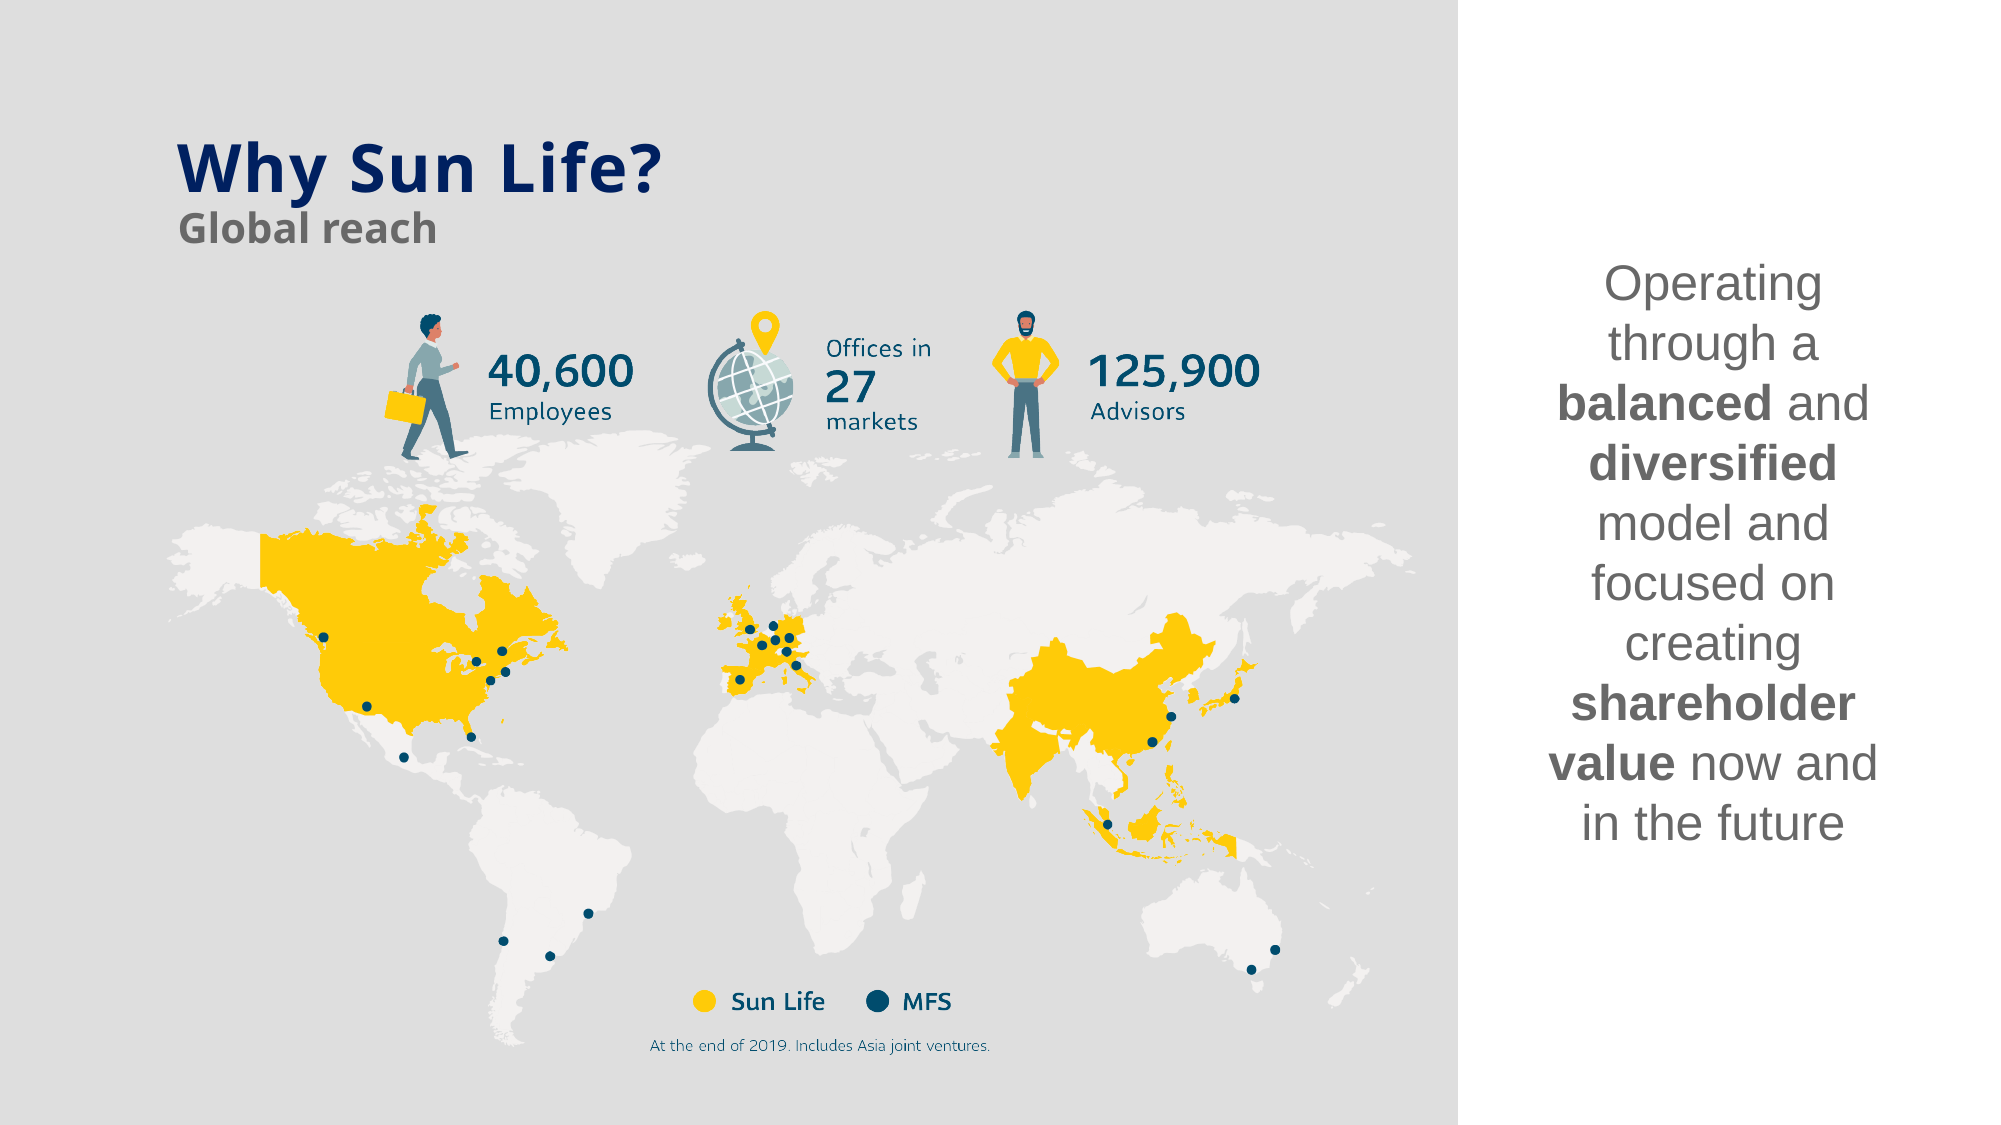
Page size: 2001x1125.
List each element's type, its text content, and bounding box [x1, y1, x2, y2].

title Why Sun Life? Global reach [162, 84, 1888, 303]
picture [166, 310, 1416, 1055]
picture [1021, 318, 1031, 328]
text_box [0, 0, 1458, 1125]
text_box Operating through a balanced and diversified model and focused on creating shareholder value now and in the future [1526, 243, 1901, 858]
